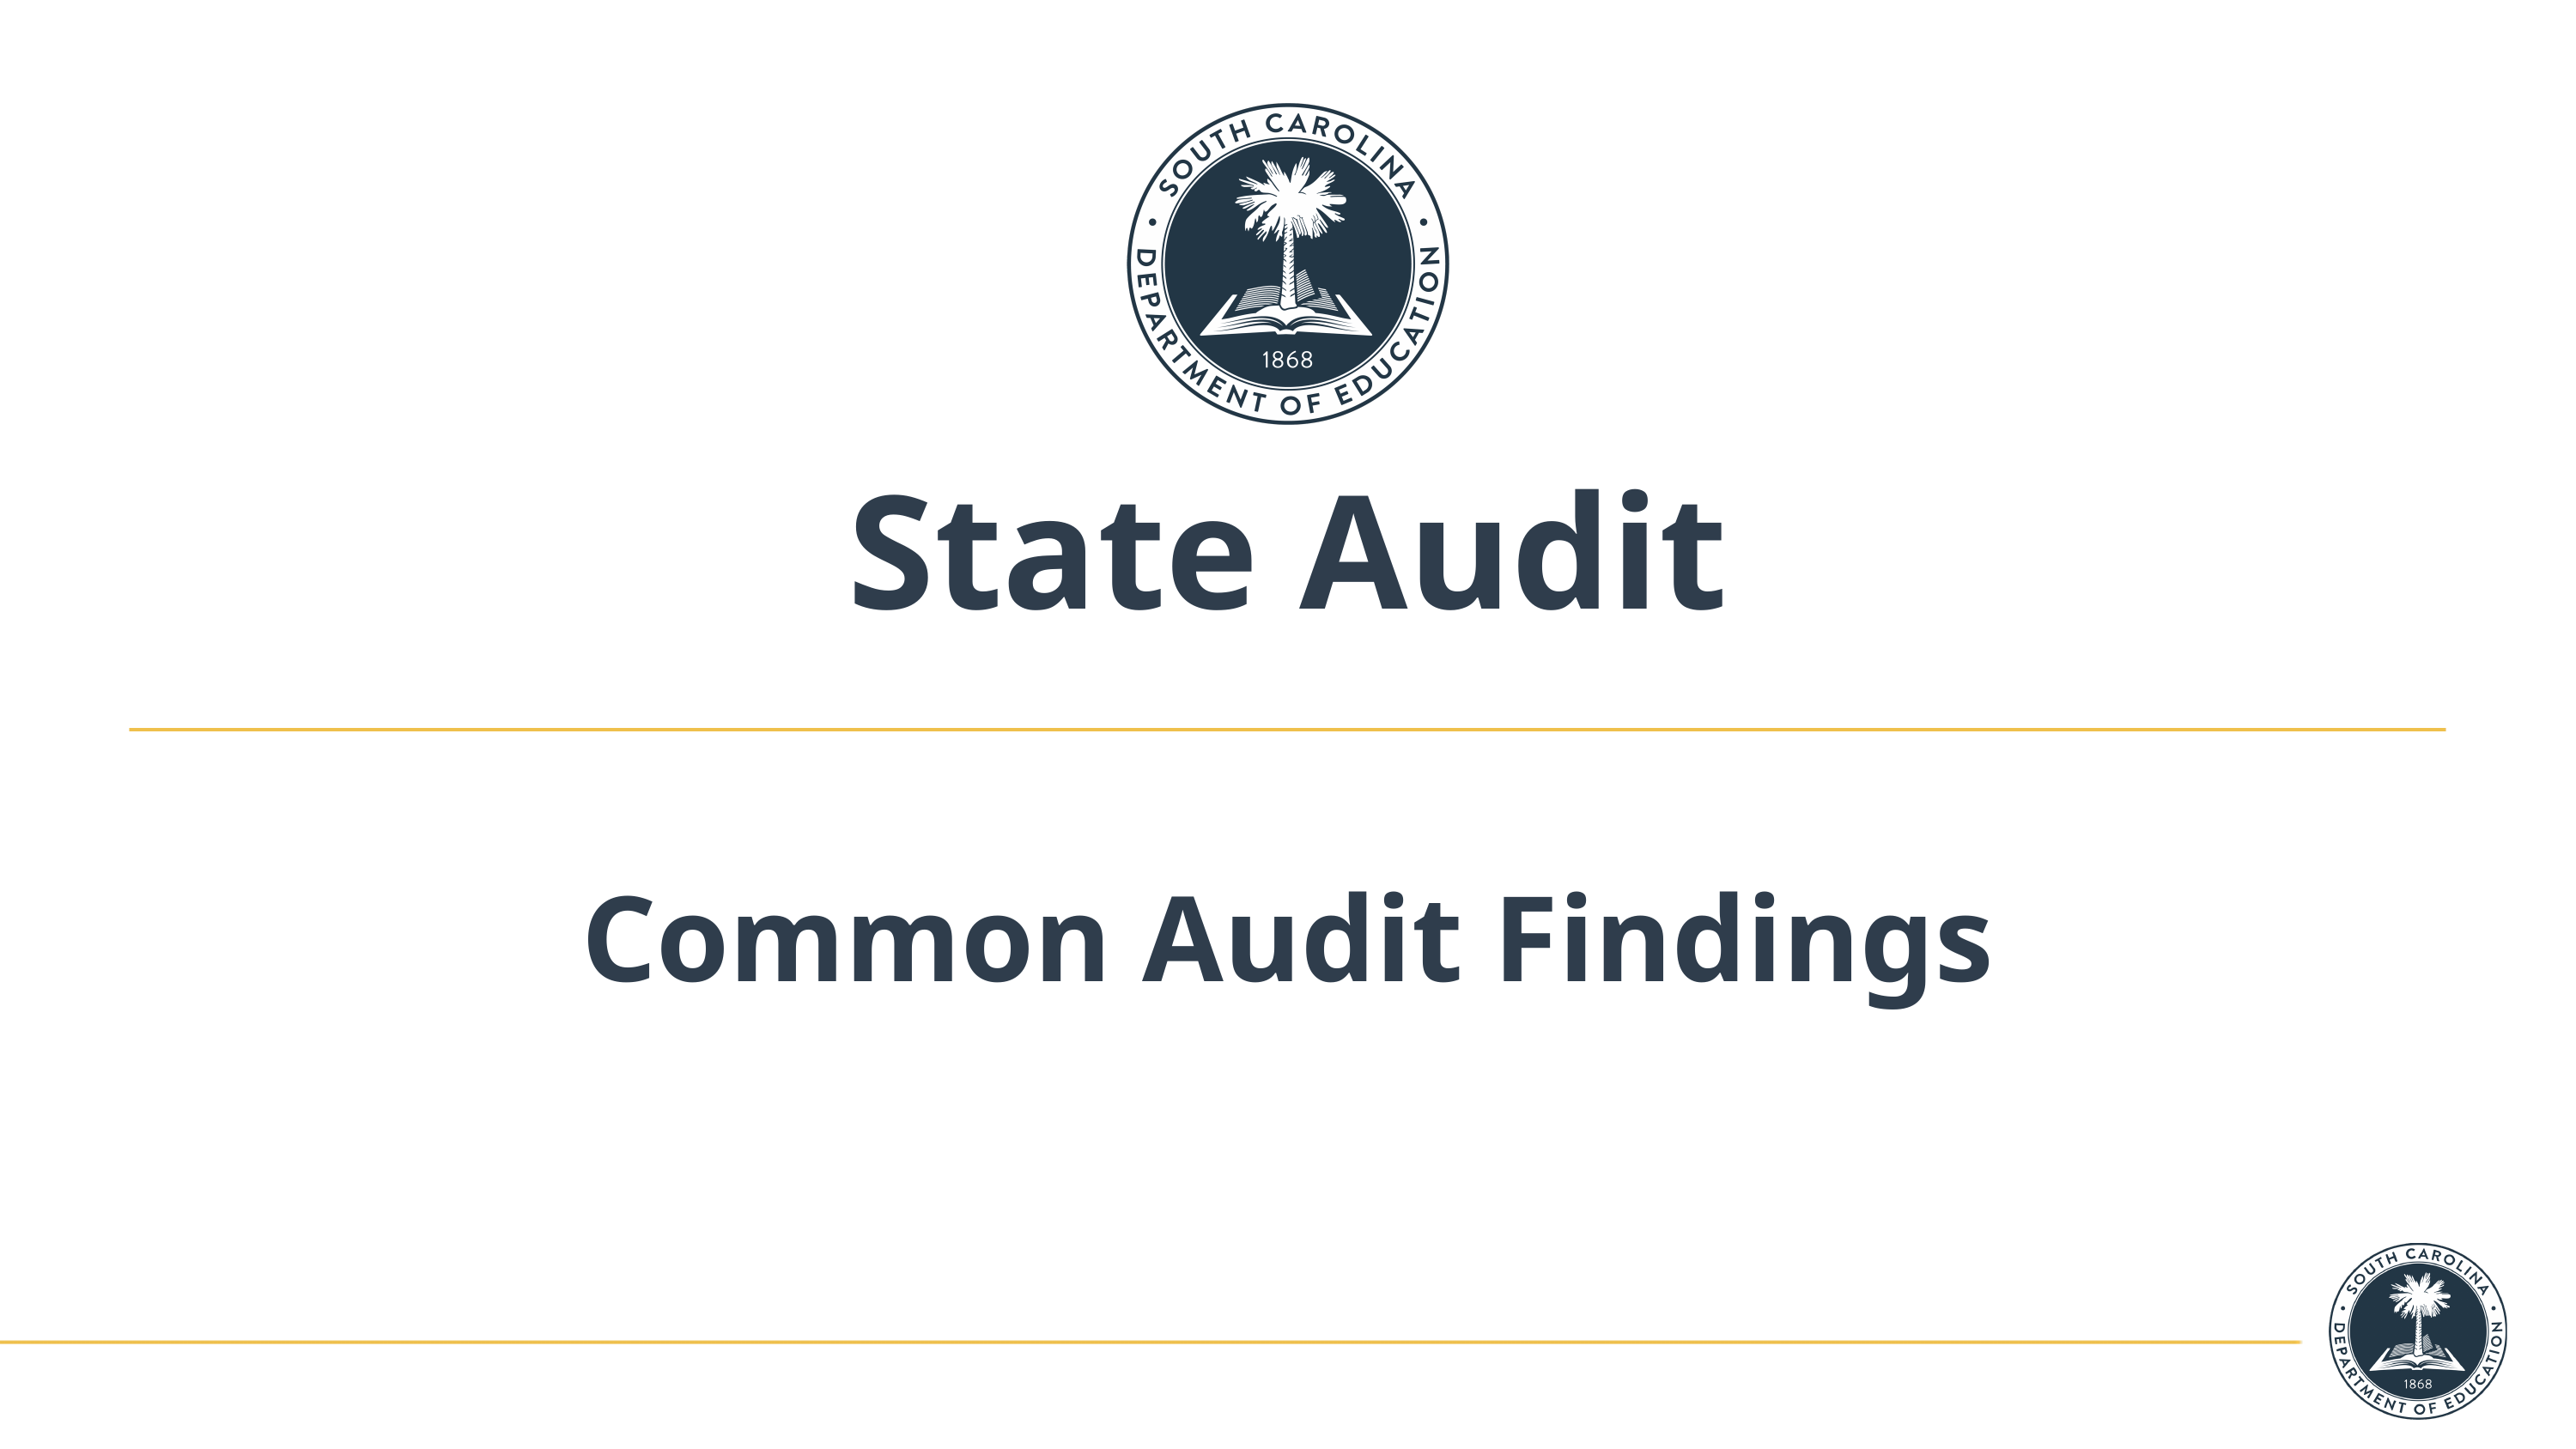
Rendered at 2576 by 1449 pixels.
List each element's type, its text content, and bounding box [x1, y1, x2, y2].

picture [129, 728, 2447, 731]
picture [1127, 103, 1449, 425]
title State Audit [129, 449, 2447, 643]
list Common Audit Findings [386, 799, 2190, 1087]
picture [2329, 1243, 2507, 1420]
